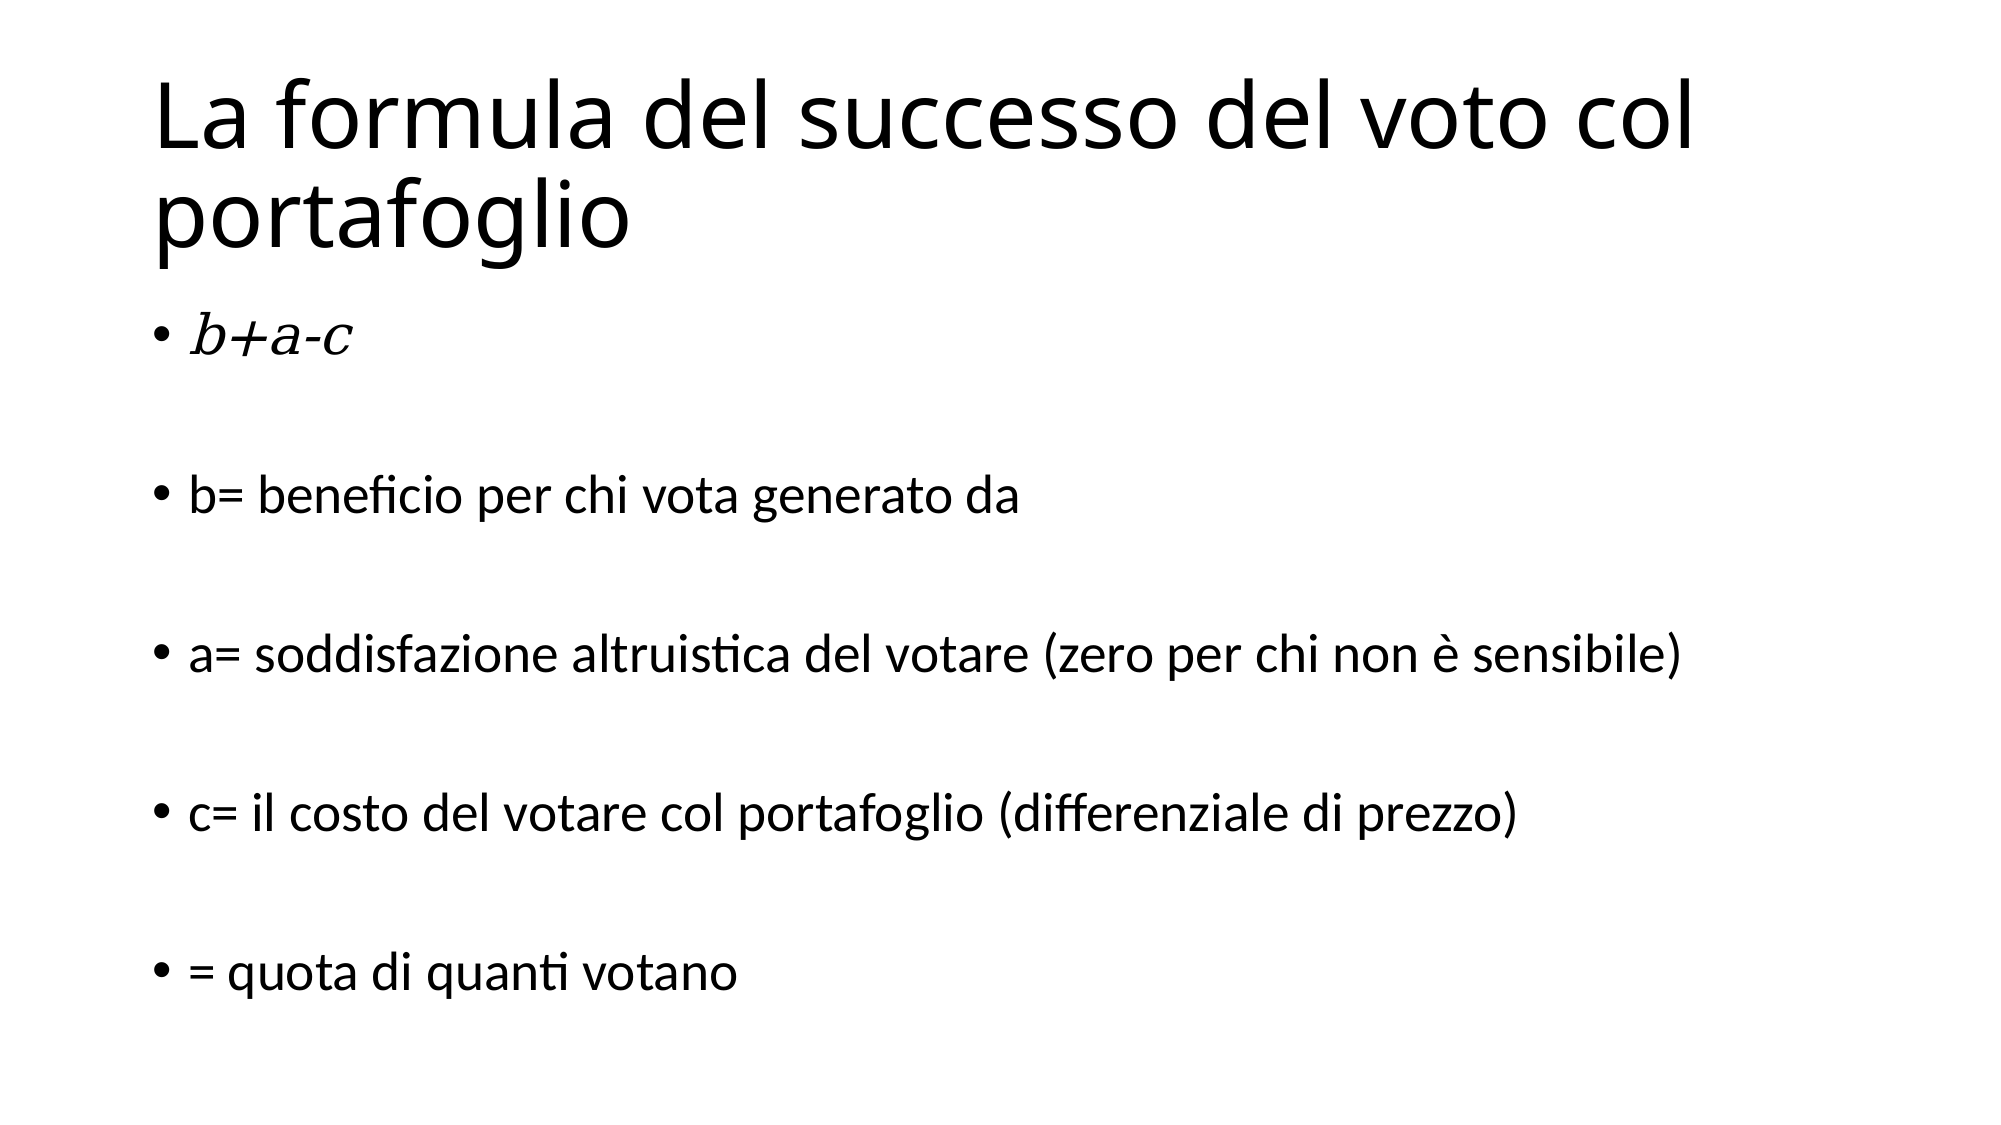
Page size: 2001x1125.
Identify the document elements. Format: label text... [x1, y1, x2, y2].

title La formula del successo del voto col portafoglio [137, 59, 1863, 278]
